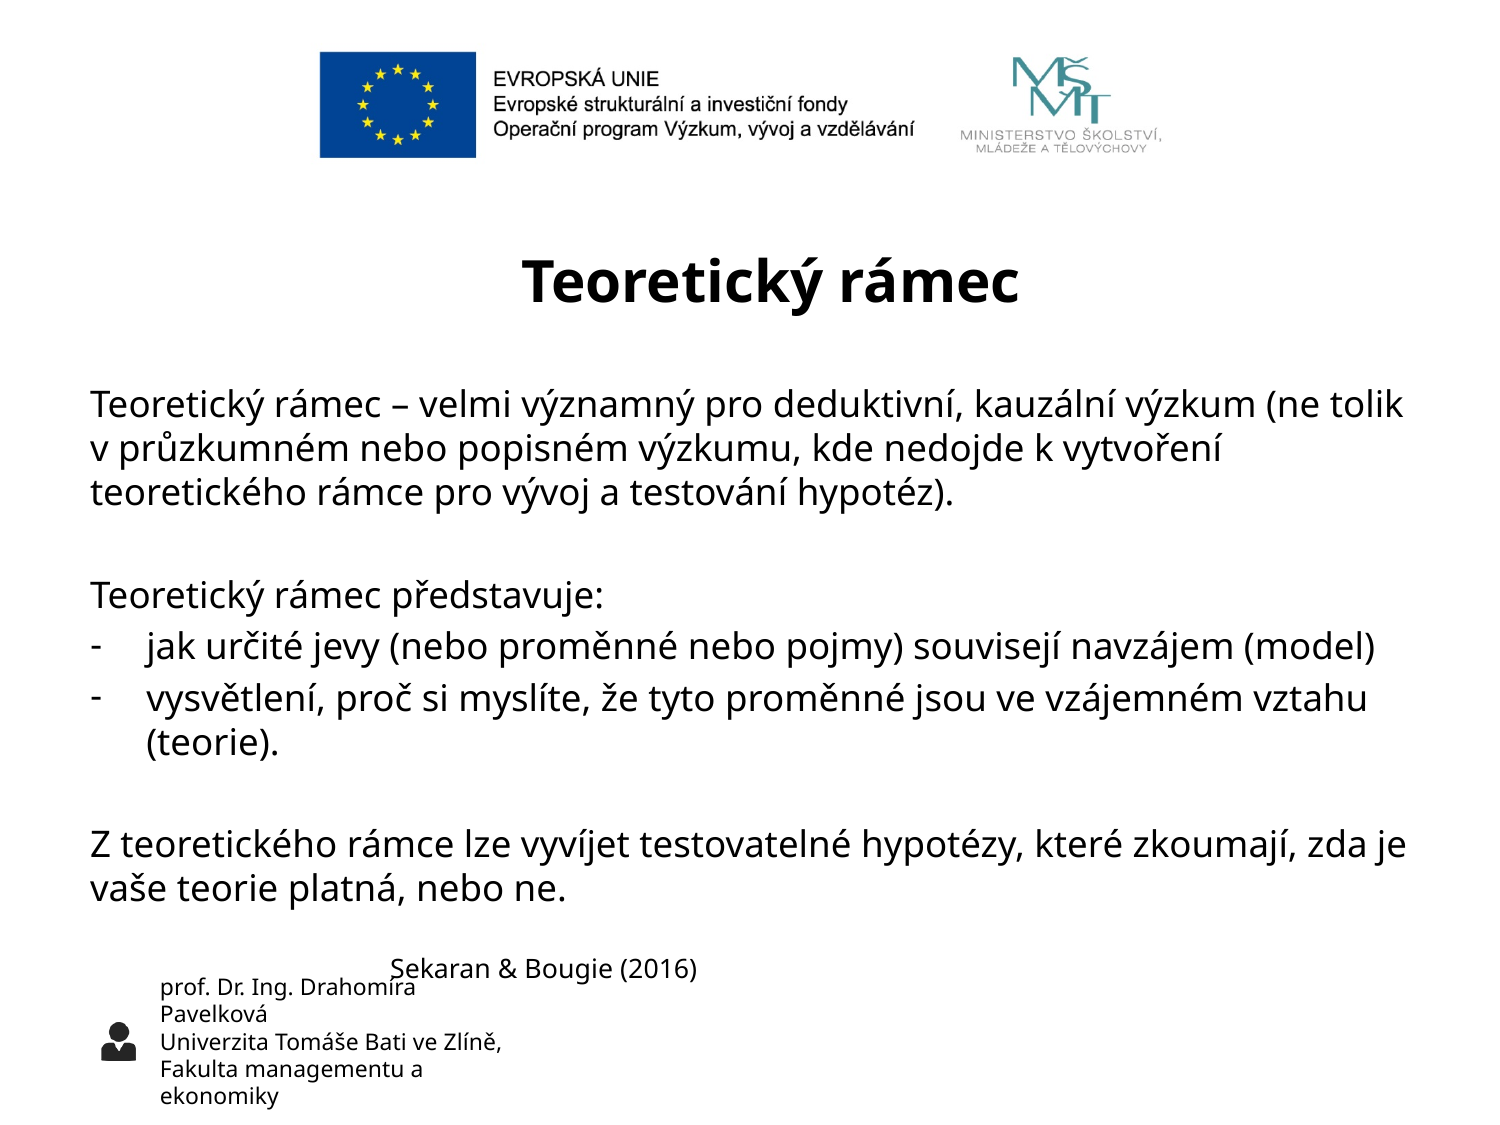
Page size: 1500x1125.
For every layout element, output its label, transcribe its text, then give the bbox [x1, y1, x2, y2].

list Teoretický rámec – velmi významný pro deduktivní, kauzální výzkum (ne tolik v průzkumném nebo popisném výzkumu, kde nedojde k vytvoření teoretického rámce pro vývoj a testování hypotéz). Teoretický rámec představuje: jak určité jevy (nebo proměnné nebo pojmy) souvisejí navzájem (model) vysvětlení, proč si myslíte, že tyto proměnné jsou ve vzájemném vztahu (teorie). Z teoretického rámce lze vyvíjet testovatelné hypotézy, které zkoumají, zda je vaše teorie platná, nebo ne. Sekaran & Bougie (2016) [75, 373, 1425, 1005]
picture [267, 0, 1213, 210]
footer prof. Dr. Ing. Drahomíra Pavelková Univerzita Tomáše Bati ve Zlíně, Fakulta managementu a ekonomiky [145, 999, 526, 1083]
title Teoretický rámec [75, 243, 1483, 315]
picture [101, 1021, 136, 1062]
